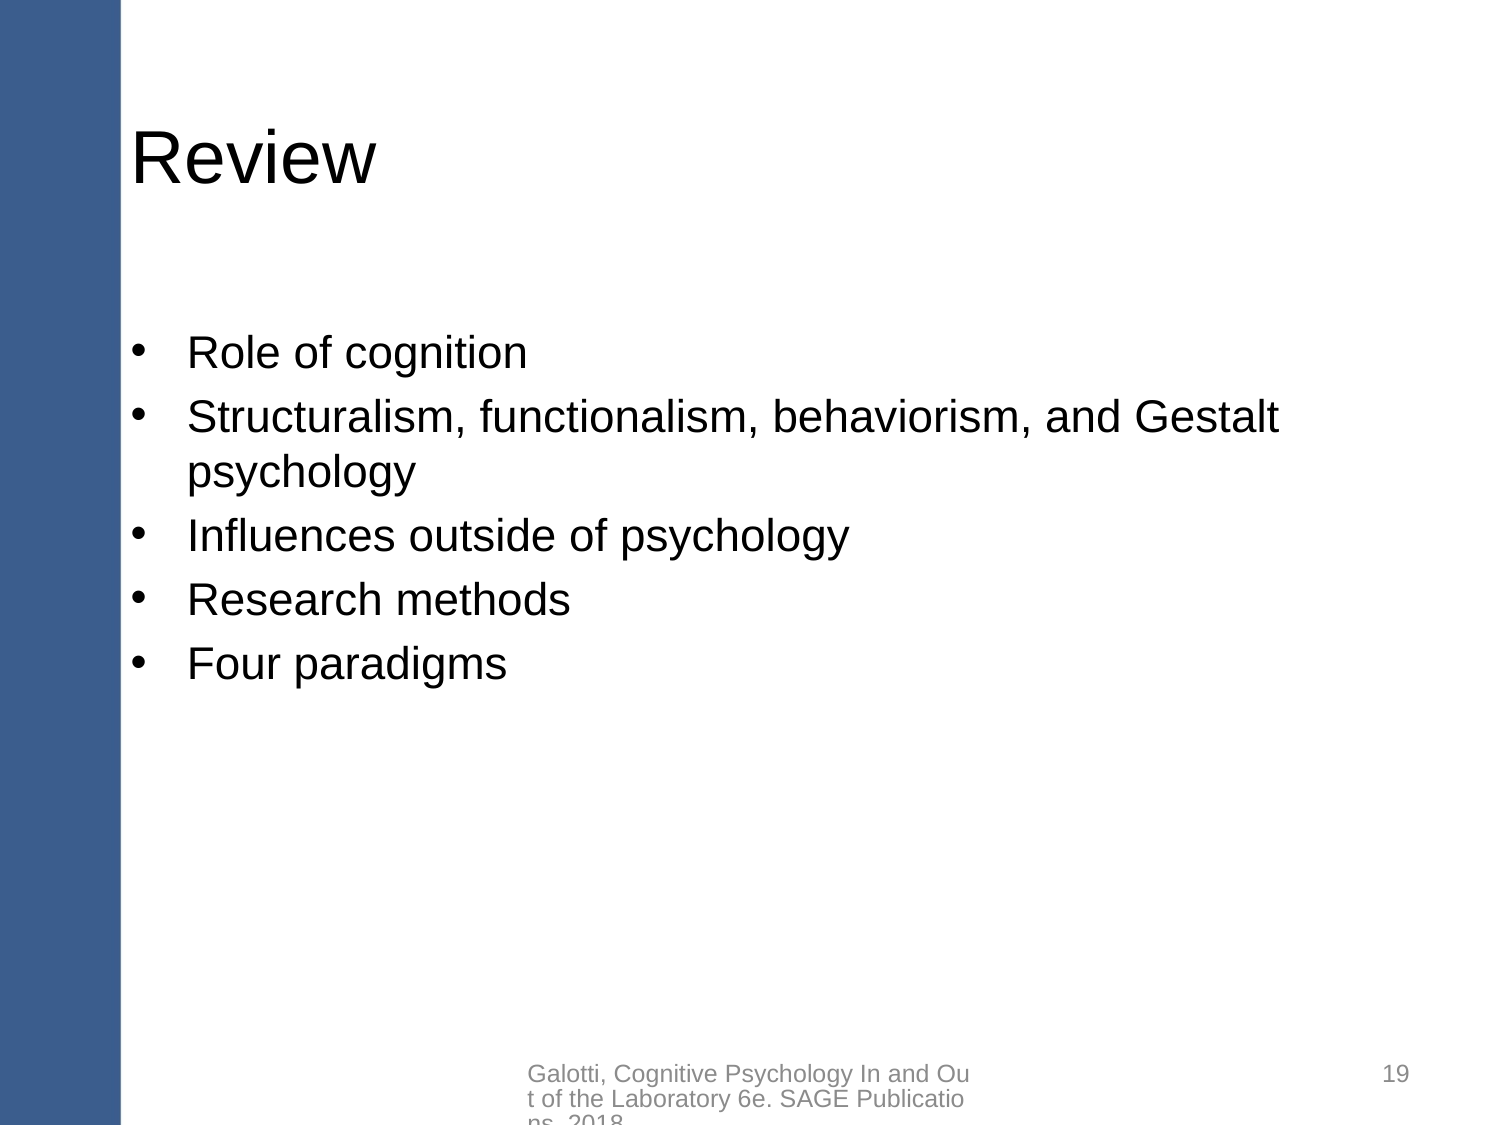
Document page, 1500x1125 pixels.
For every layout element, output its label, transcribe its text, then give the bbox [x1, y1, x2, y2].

picture [0, 0, 1500, 1125]
title Review [115, 84, 555, 222]
list Role of cognition Structuralism, functionalism, behaviorism, and Gestalt psychology Influences outside of psychology Research methods Four paradigms [115, 314, 1396, 786]
slide_number 19 [1074, 1042, 1425, 1103]
footer Galotti, Cognitive Psychology In and Out of the Laboratory 6e. SAGE Publications, 2018. [512, 1042, 988, 1103]
